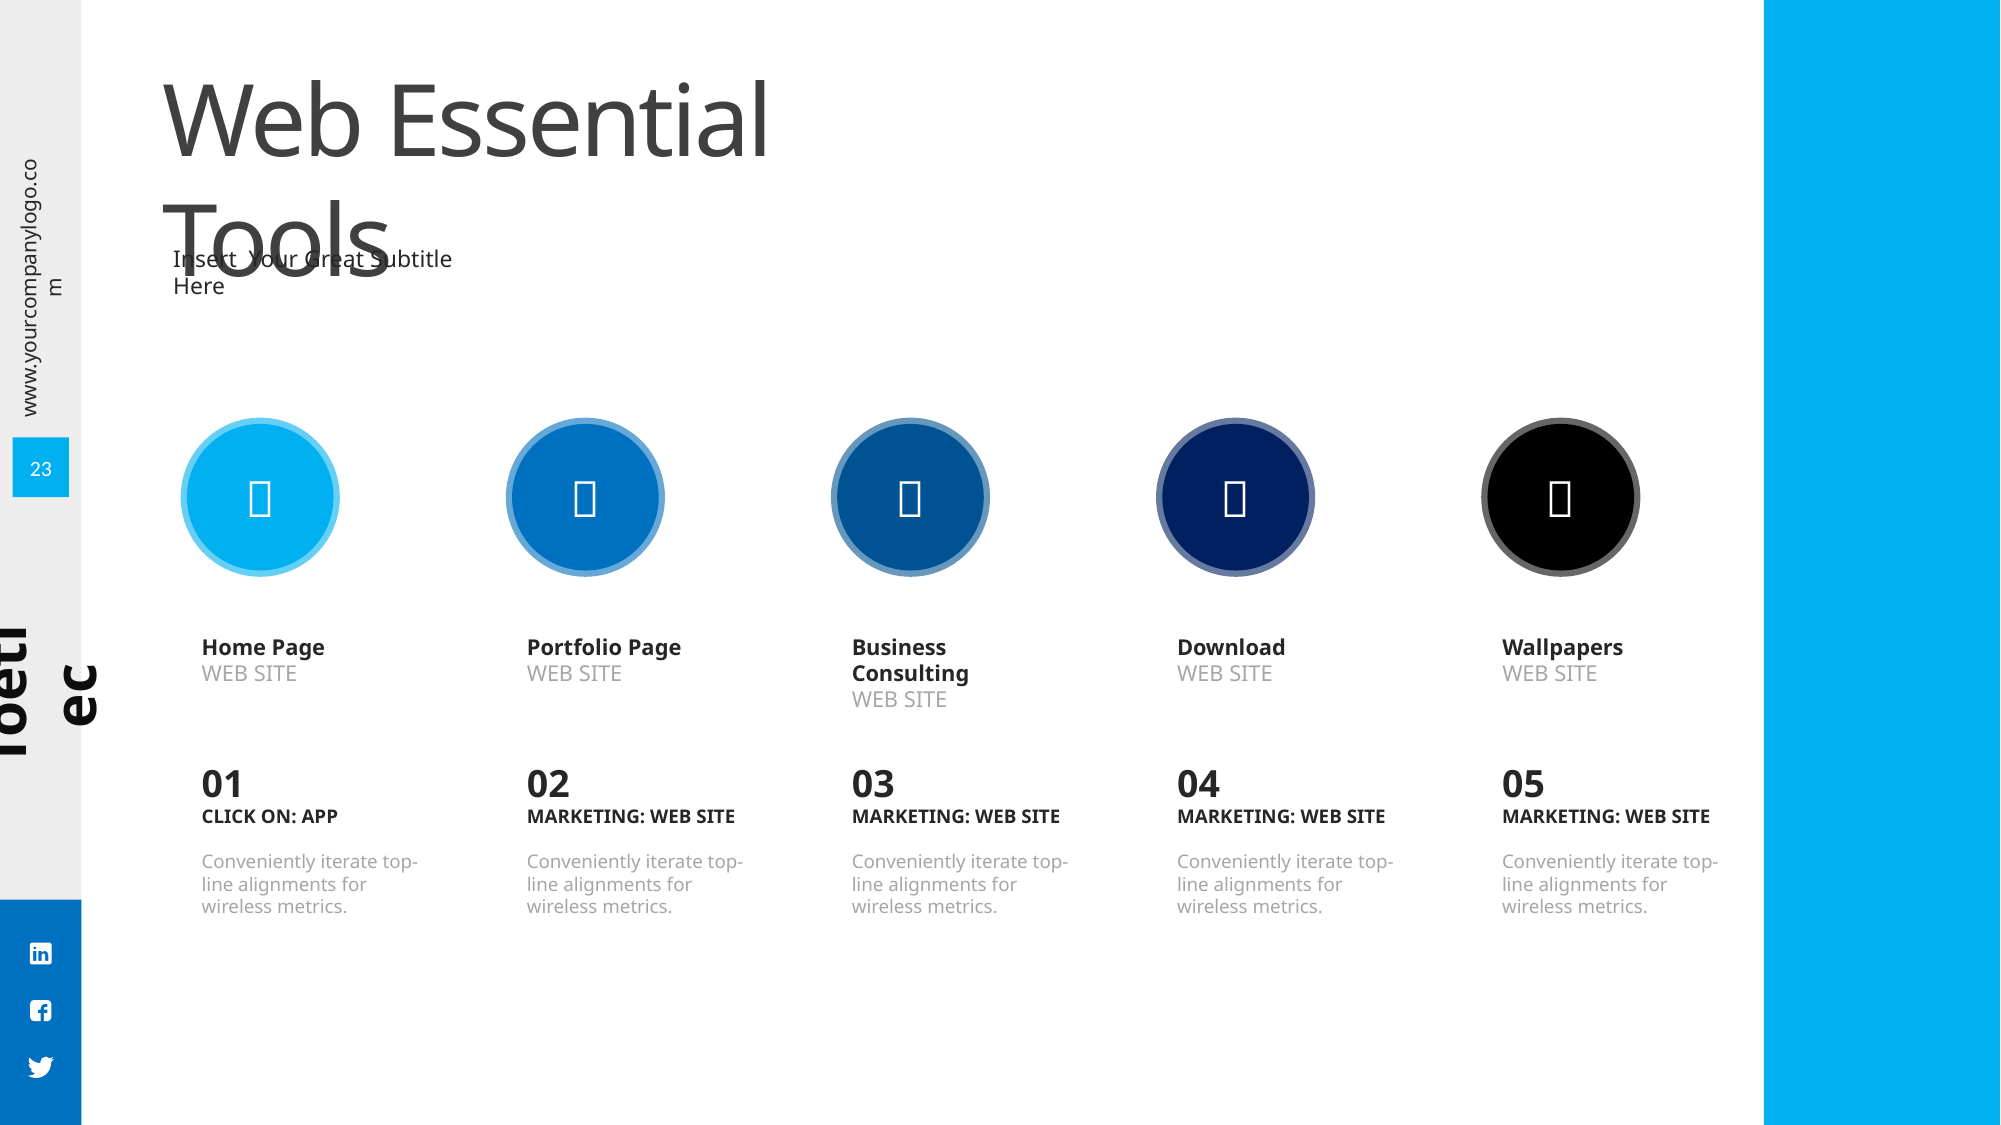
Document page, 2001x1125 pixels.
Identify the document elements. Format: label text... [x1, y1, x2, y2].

text_box 01 CLICK ON: APP Conveniently iterate top-line alignments for wireless metrics. [186, 752, 441, 926]
text_box Wallpapers WEB SITE [1487, 626, 1717, 694]
text_box  [836, 422, 985, 572]
text_box Download WEB SITE [1162, 626, 1391, 694]
text_box [1763, 0, 2000, 1125]
slide_number 23 [12, 437, 69, 498]
text_box 05 MARKETING: WEB SITE Conveniently iterate top-line alignments for wireless metrics. [1487, 752, 1741, 926]
text_box Web Essential Tools [147, 116, 1028, 236]
text_box Home Page WEB SITE [186, 626, 416, 694]
text_box  [1486, 422, 1636, 572]
text_box 02 MARKETING: WEB SITE Conveniently iterate top-line alignments for wireless metrics. [512, 752, 766, 926]
text_box Business Consulting WEB SITE [837, 626, 1066, 720]
text_box 04 MARKETING: WEB SITE Conveniently iterate top-line alignments for wireless metrics. [1162, 752, 1416, 926]
text_box Insert Your Great Subtitle Here [158, 237, 512, 307]
text_box  [1161, 422, 1310, 572]
text_box 03 MARKETING: WEB SITE Conveniently iterate top-line alignments for wireless metrics. [837, 752, 1091, 926]
text_box Portfolio Page WEB SITE [512, 626, 741, 694]
text_box  [511, 422, 660, 572]
text_box  [185, 422, 335, 572]
